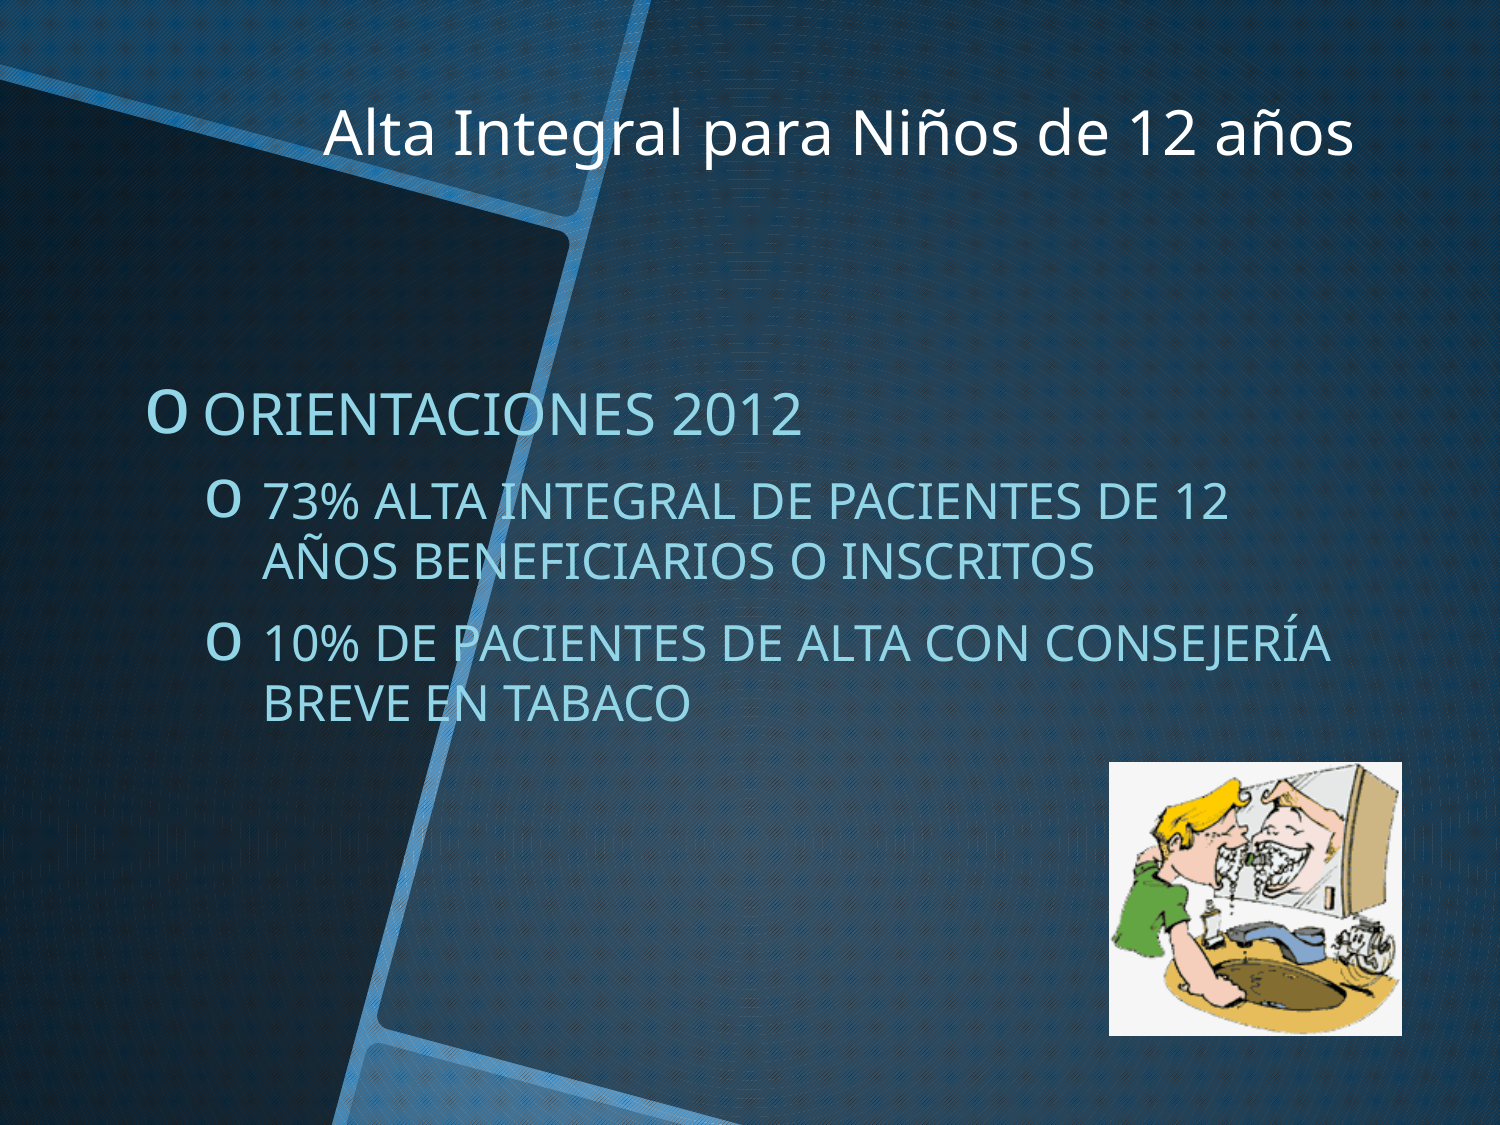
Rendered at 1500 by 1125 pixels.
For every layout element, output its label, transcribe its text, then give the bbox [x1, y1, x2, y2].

list Orientaciones 2012 73% alta integral de pacientes de 12 años beneficiarios o inscritos 10% de pacientes de alta con consejería breve en tabaco [127, 212, 1372, 991]
title Alta Integral para Niños de 12 años [127, 62, 1372, 175]
picture [1109, 761, 1403, 1037]
